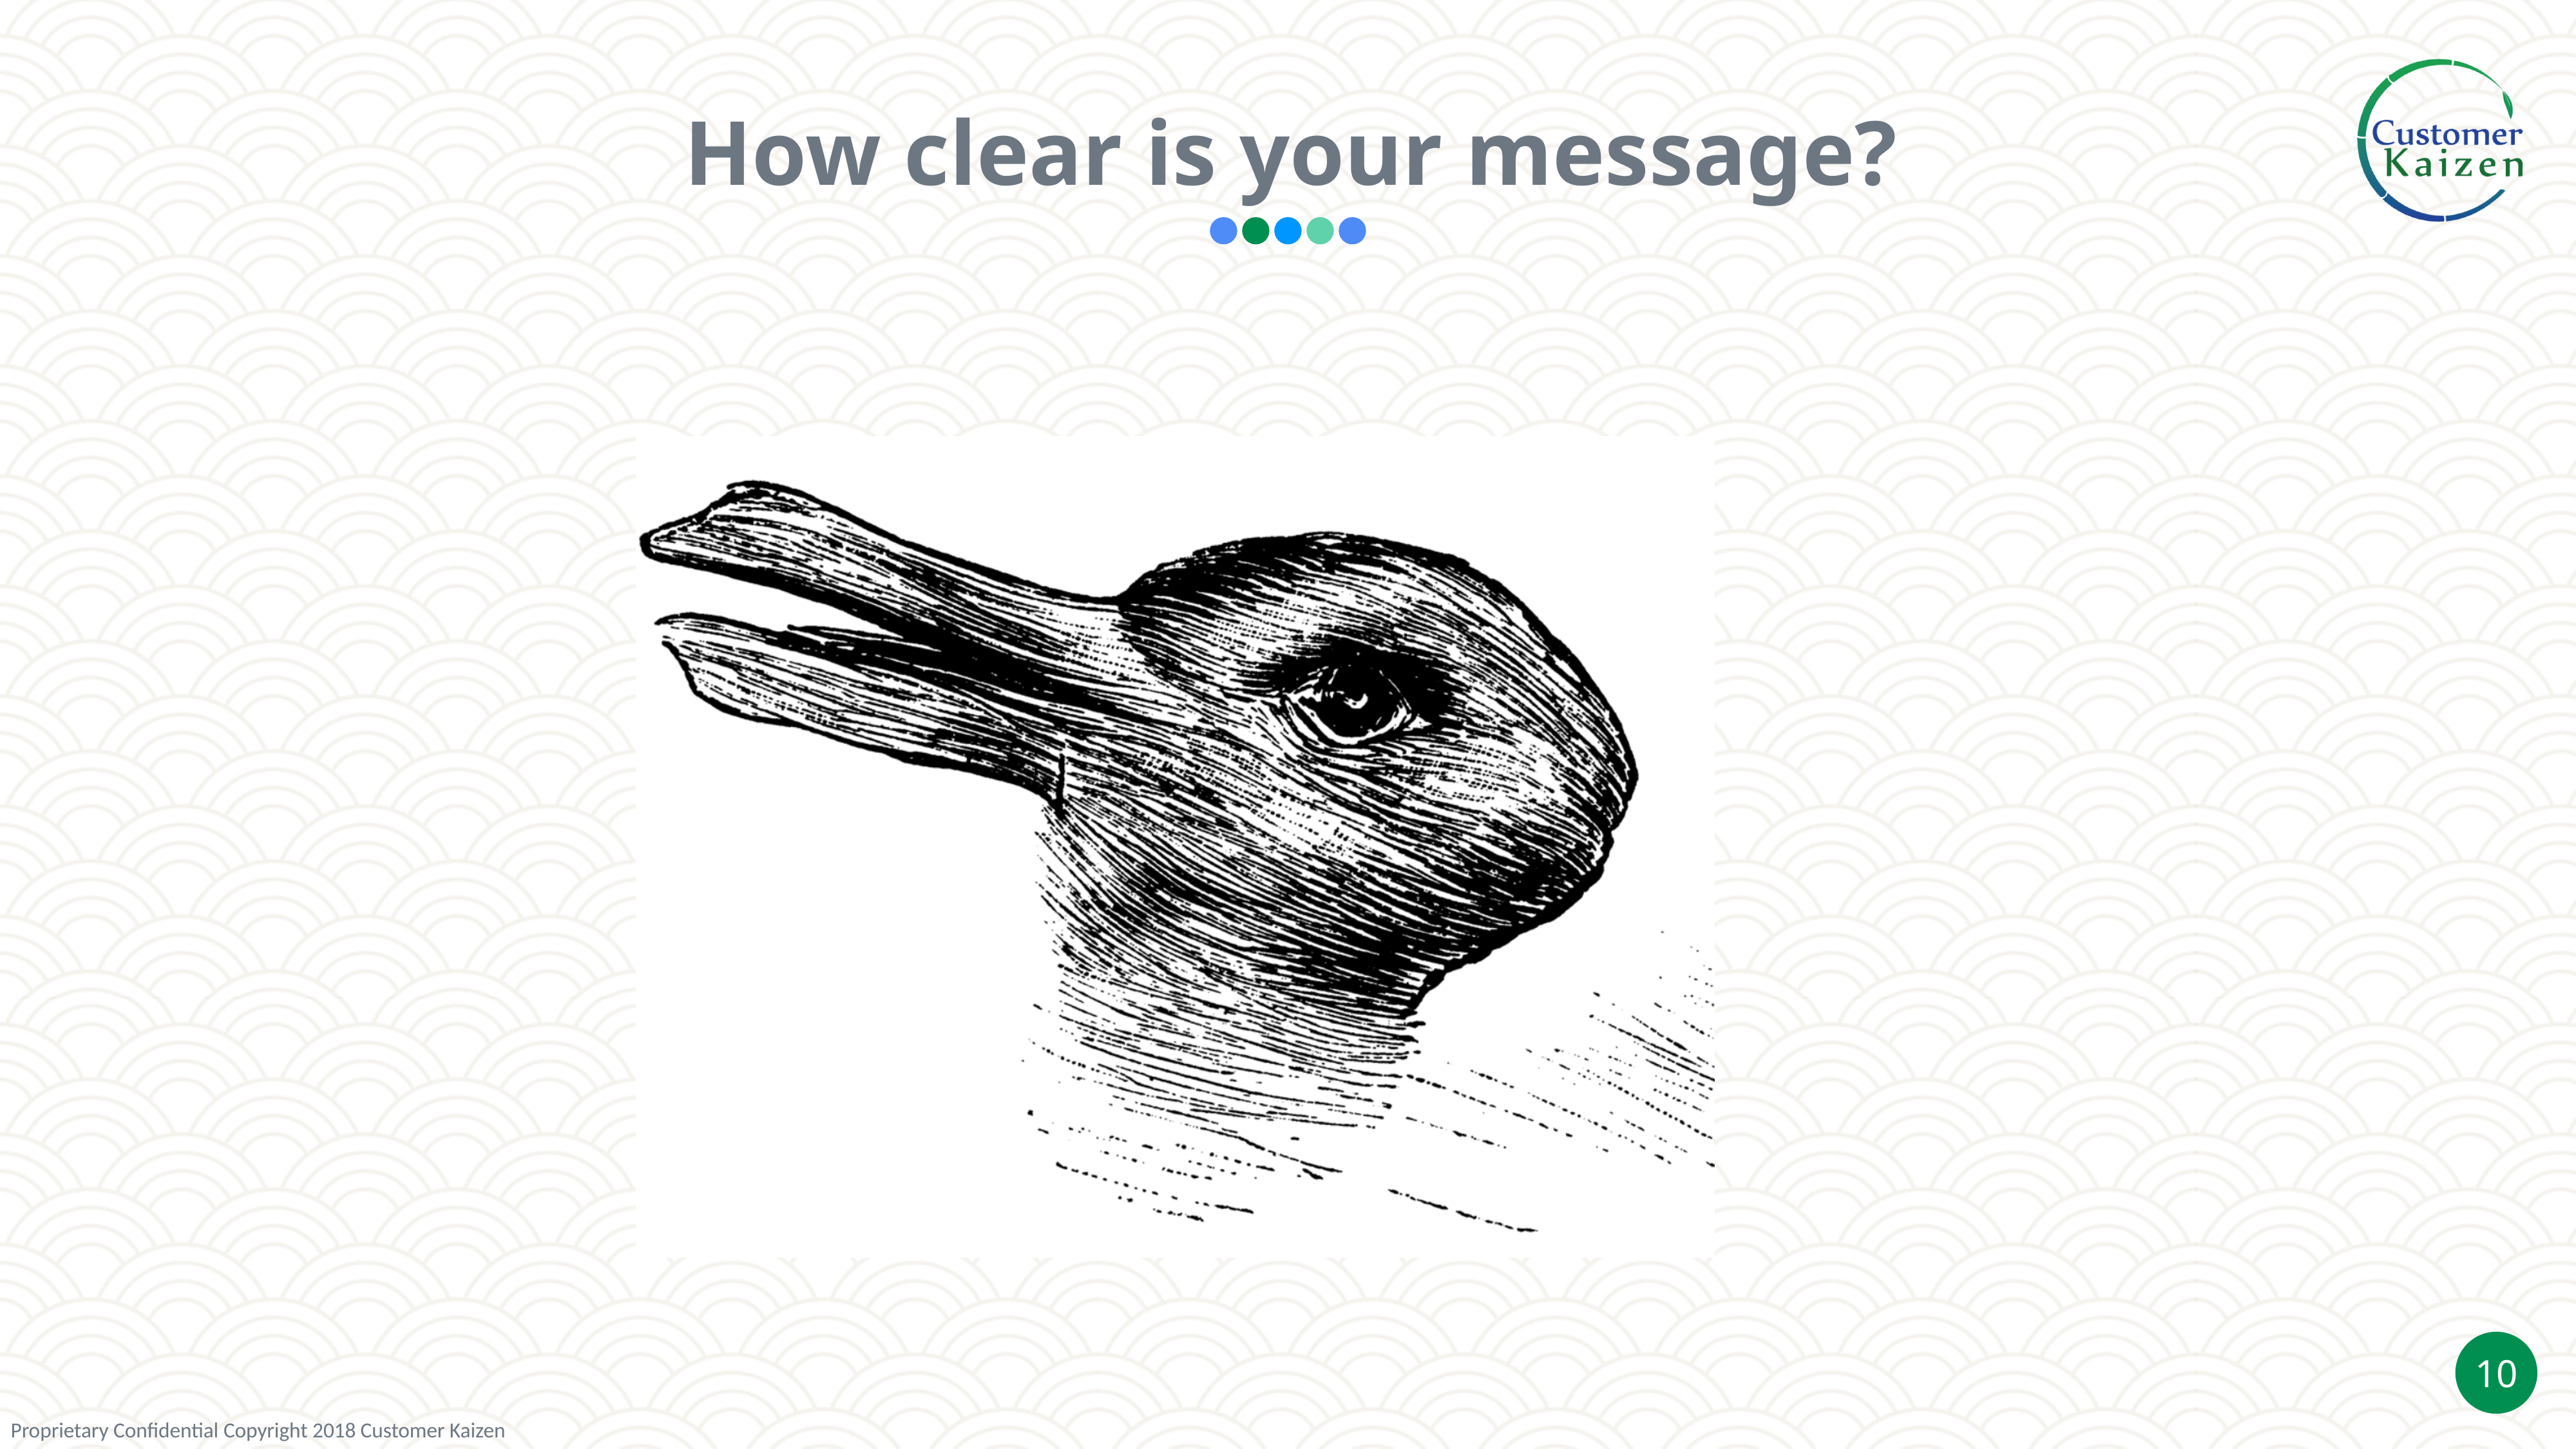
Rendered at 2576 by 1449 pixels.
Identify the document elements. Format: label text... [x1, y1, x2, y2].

list How clear is your message? [498, 103, 2085, 226]
picture [0, 0, 2576, 1449]
